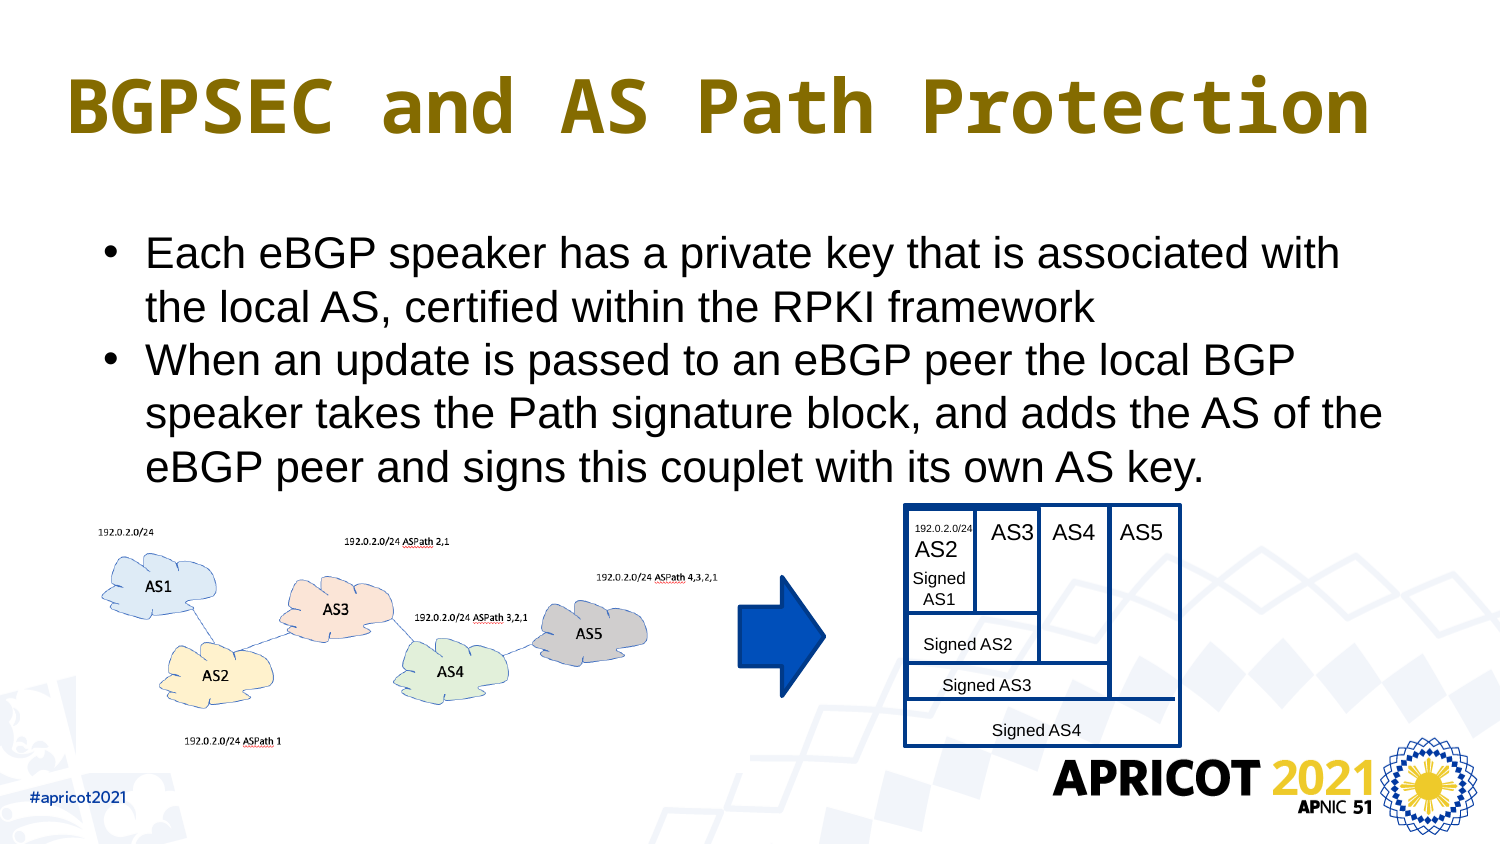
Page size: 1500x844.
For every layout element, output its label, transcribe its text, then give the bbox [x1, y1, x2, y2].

text_box [903, 503, 1182, 748]
text_box Signed AS1 [897, 559, 903, 616]
text_box [754, 574, 826, 699]
picture [0, 0, 1500, 844]
title BGPSEC and AS Path Protection [64, 33, 1436, 175]
list Each eBGP speaker has a private key that is associated with the local AS, certified within the RPKI framework When an update is passed to an eBGP peer the local BGP speaker takes the Path signature block, and adds the AS of the eBGP peer and signs this couplet with its own AS key. [102, 224, 1398, 497]
